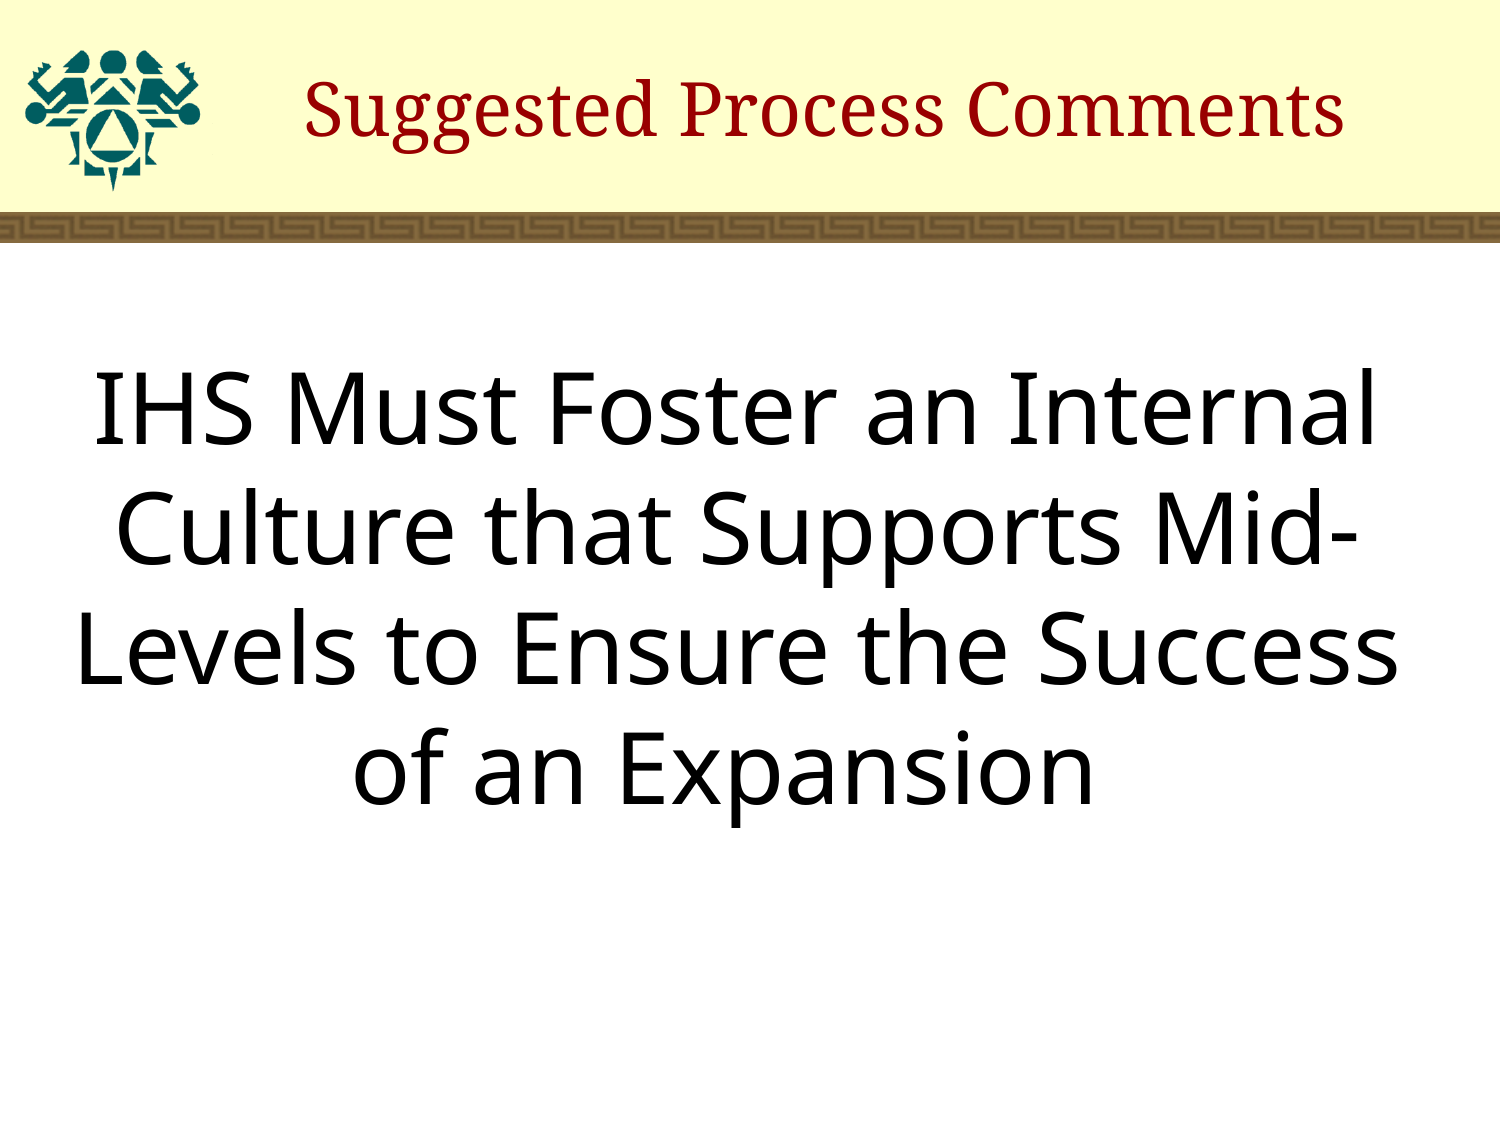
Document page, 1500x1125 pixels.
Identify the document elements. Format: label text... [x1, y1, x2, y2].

list IHS Must Foster an Internal Culture that Supports Mid-Levels to Ensure the Success of an Expansion [49, 337, 1426, 726]
picture [12, 37, 213, 206]
title Suggested Process Comments [224, 12, 1426, 201]
picture [0, 212, 1500, 243]
